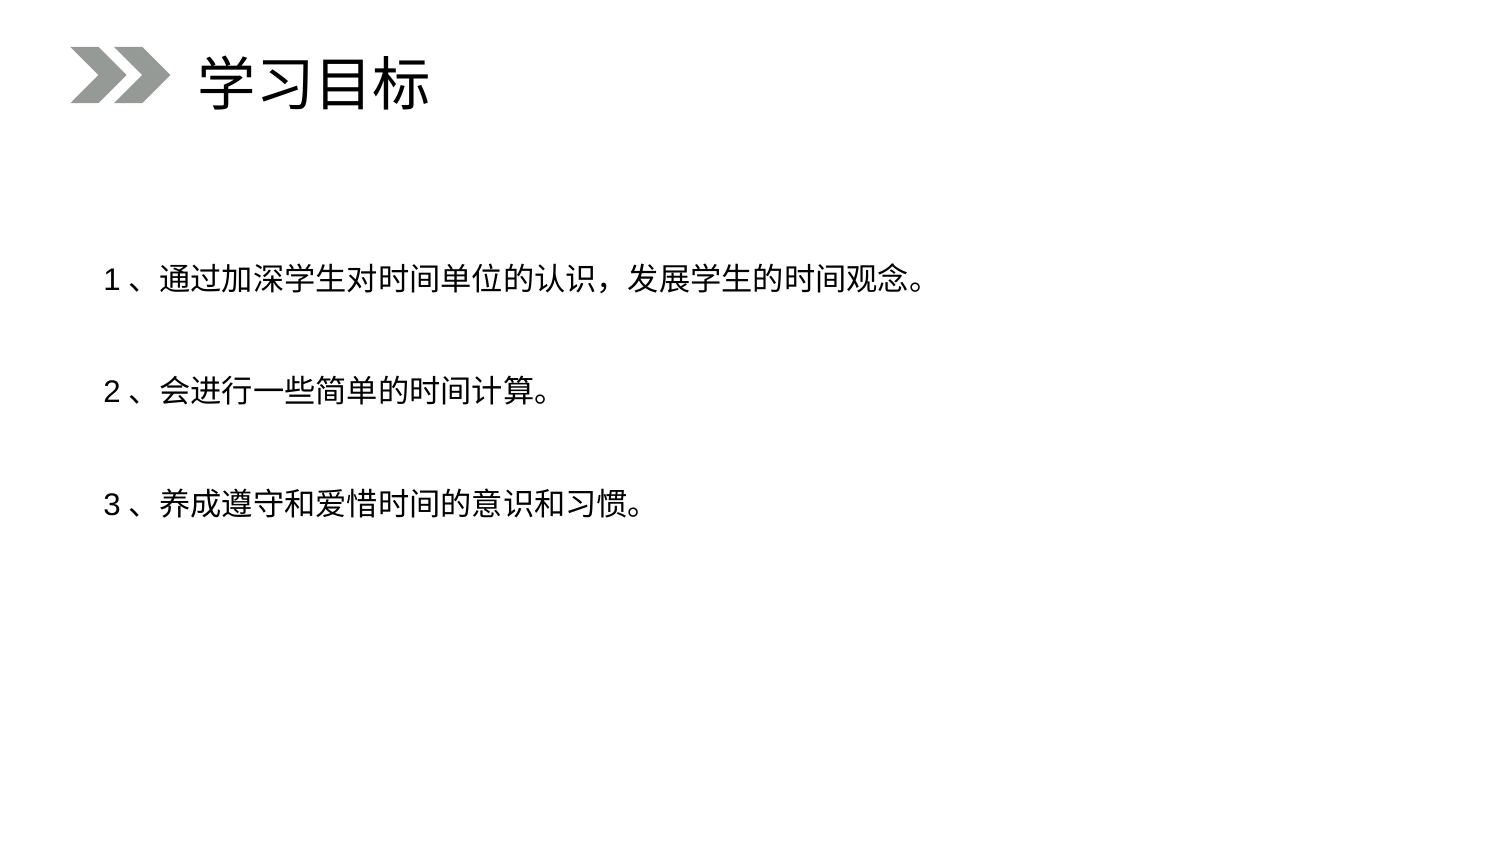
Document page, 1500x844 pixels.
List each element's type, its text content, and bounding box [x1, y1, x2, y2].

text_box 学习目标 [186, 49, 816, 102]
text_box 1、通过加深学生对时间单位的认识，发展学生的时间观念。 2、会进行一些简单的时间计算。 3、养成遵守和爱惜时间的意识和习惯。 [92, 178, 976, 527]
